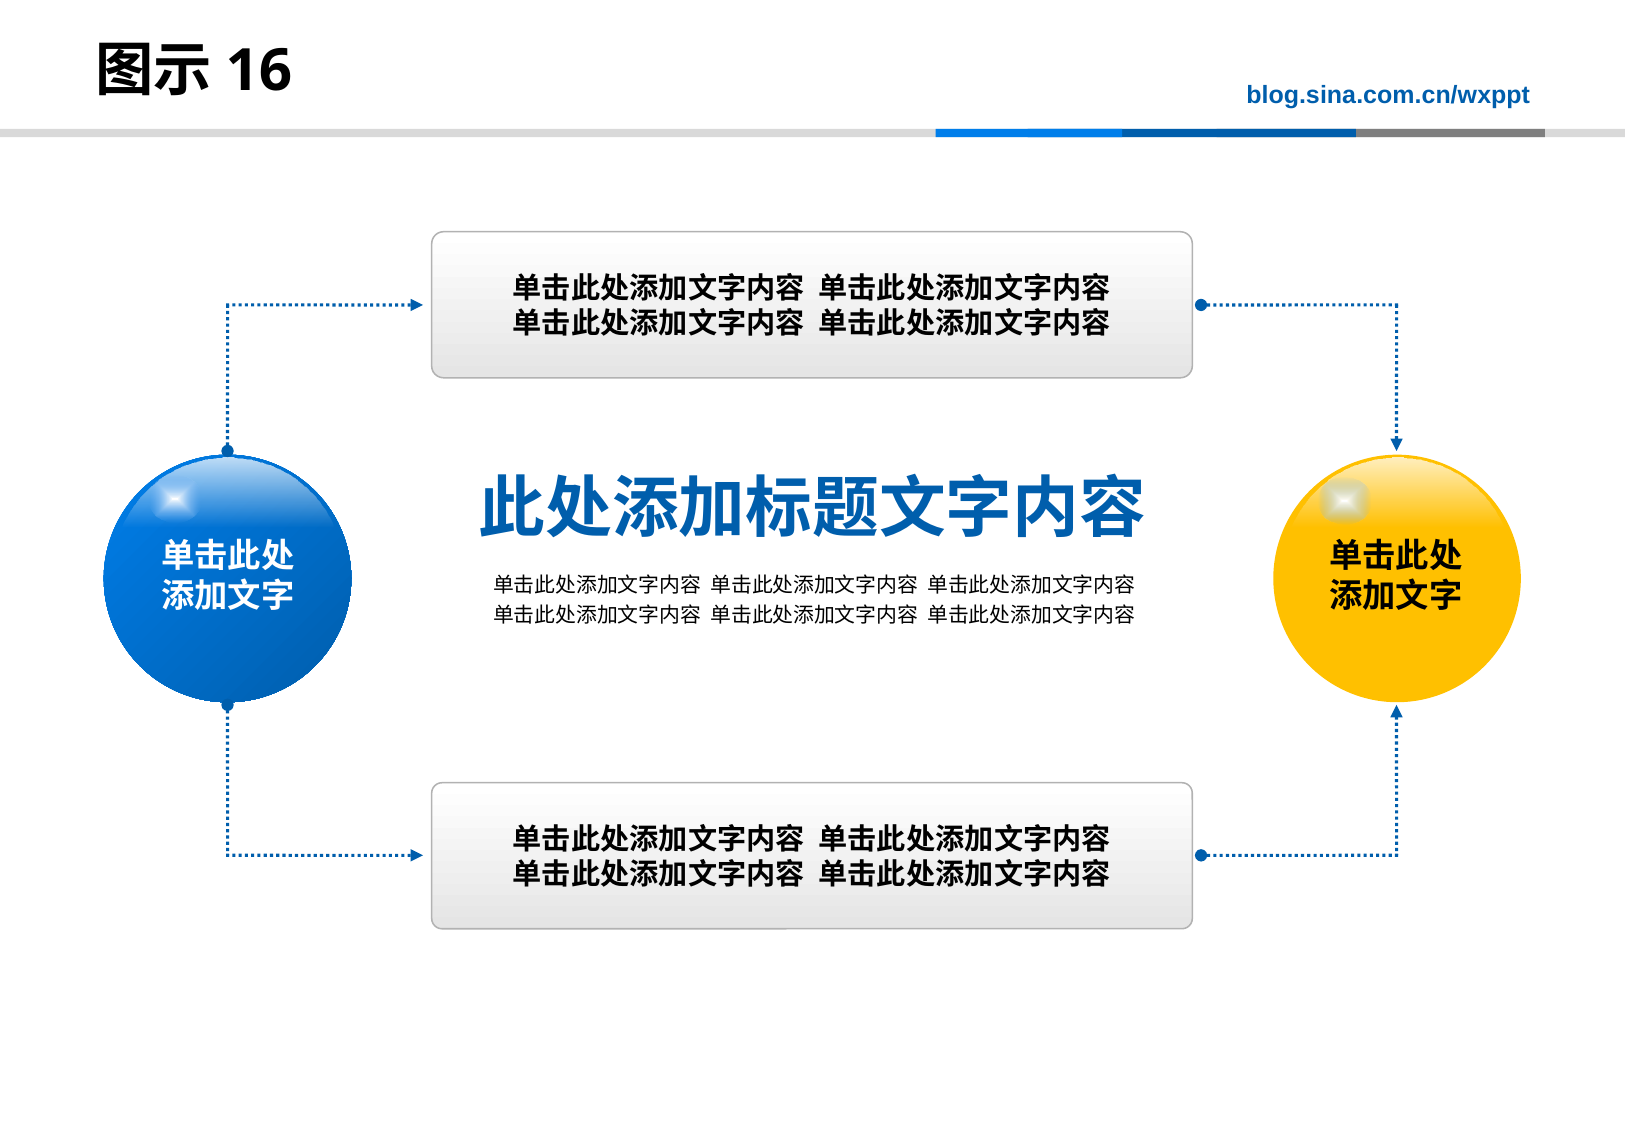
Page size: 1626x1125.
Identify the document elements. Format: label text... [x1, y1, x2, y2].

text_box 单击此处添加文字内容 单击此处添加文字内容 单击此处添加文字内容 单击此处添加文字内容 [431, 231, 1193, 378]
text_box [1194, 849, 1208, 862]
text_box 单击此处添加文字内容 单击此处添加文字内容 单击此处添加文字内容 单击此处添加文字内容 [431, 782, 1193, 929]
text_box 单击此处添加文字内容 单击此处添加文字内容 单击此处添加文字内容 单击此处添加文字内容 单击此处添加文字内容 单击此处添加文字内容 [478, 559, 1150, 635]
text_box [1390, 704, 1403, 718]
text_box [1390, 438, 1403, 451]
text_box [103, 524, 352, 703]
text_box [121, 456, 334, 527]
text_box [1194, 298, 1208, 312]
text_box 此处添加标题文字内容 [463, 457, 1162, 552]
title 图示16 [80, 24, 1545, 111]
text_box [221, 444, 234, 455]
text_box [1273, 523, 1521, 703]
text_box [221, 698, 234, 712]
text_box [410, 298, 424, 312]
text_box 单击此处 添加文字 [1292, 534, 1500, 621]
text_box 单击此处 添加文字 [124, 534, 332, 621]
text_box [1291, 456, 1504, 527]
text_box [410, 849, 424, 862]
